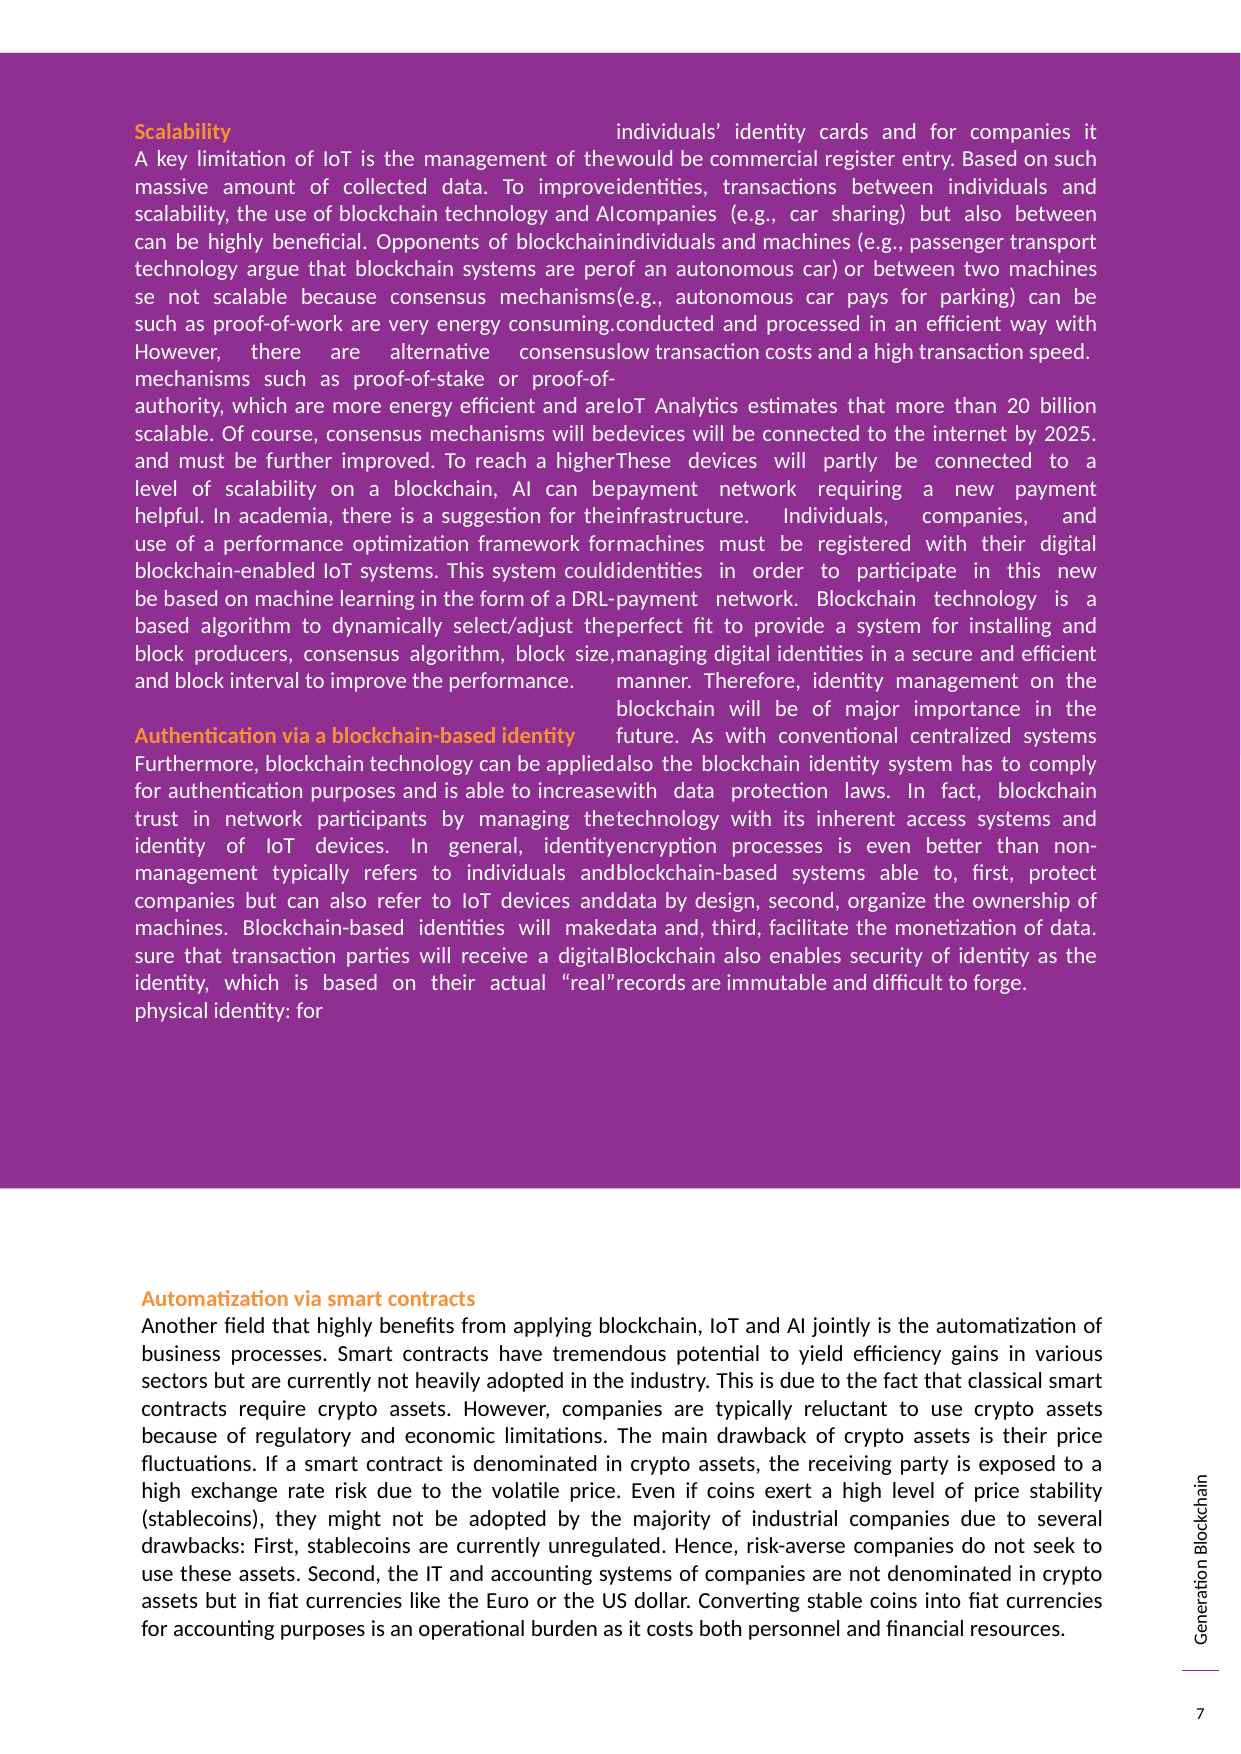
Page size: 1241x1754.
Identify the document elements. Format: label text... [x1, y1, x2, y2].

text_box [0, 52, 1241, 1189]
text_box Automatization via smart contracts Another field that highly benefits from applying blockchain, IoT and AI jointly is the automatization of business processes. Smart contracts have tremendous potential to yield efficiency gains in various sectors but are currently not heavily adopted in the industry. This is due to the fact that classical smart contracts require crypto assets. However, companies are typically reluctant to use crypto assets because of regulatory and economic limitations. The main drawback of crypto assets is their price fluctuations. If a smart contract is denominated in crypto assets, the receiving party is exposed to a high exchange rate risk due to the volatile price. Even if coins exert a high level of price stability (stablecoins), they might not be adopted by the majority of industrial companies due to several drawbacks: First, stablecoins are currently unregulated. Hence, risk-averse companies do not seek to use these assets. Second, the IT and accounting systems of companies are not denominated in crypto assets but in fiat currencies like the Euro or the US dollar. Converting stable coins into fiat currencies for accounting purposes is an operational burden as it costs both personnel and financial resources. [126, 1276, 1120, 1665]
slide_number 7 [1169, 1674, 1231, 1751]
list Scalability A key limitation of IoT is the management of the massive amount of collected data. To improve scalability, the use of blockchain technology and AI can be highly beneficial. Opponents of blockchain technology argue that blockchain systems are per se not scalable because consensus mechanisms such as proof-of-work are very energy consuming. However, there are alternative consensus mechanisms such as proof-of-stake or proof-of-authority, which are more energy efficient and are scalable. Of course, consensus mechanisms will be and must be further improved. To reach a higher level of scalability on a blockchain, AI can be helpful. In academia, there is a suggestion for the use of a performance optimization framework for blockchain-enabled IoT systems. This system could be based on machine learning in the form of a DRL-based algorithm to dynamically select/adjust the block producers, consensus algorithm, block size, and block interval to improve the performance. Authentication via a blockchain-based identity Furthermore, blockchain technology can be applied for authentication purposes and is able to increase trust in network participants by managing the identity of IoT devices. In general, identity management typically refers to individuals and companies but can also refer to IoT devices and machines. Blockchain-based identities will make sure that transaction parties will receive a digital identity, which is based on their actual “real” physical identity: for individuals’ identity cards and for companies it would be commercial register entry. Based on such identities, transactions between individuals and companies (e.g., car sharing) but also between individuals and machines (e.g., passenger transport of an autonomous car) or between two machines (e.g., autonomous car pays for parking) can be conducted and processed in an efficient way with low transaction costs and a high transaction speed. IoT Analytics estimates that more than 20 billion devices will be connected to the internet by 2025. These devices will partly be connected to a payment network requiring a new payment infrastructure. Individuals, companies, and machines must be registered with their digital identities in order to participate in this new payment network. Blockchain technology is a perfect fit to provide a system for installing and managing digital identities in a secure and efficient manner. Therefore, identity management on the blockchain will be of major importance in the future. As with conventional centralized systems also the blockchain identity system has to comply with data protection laws. In fact, blockchain technology with its inherent access systems and encryption processes is even better than non-blockchain-based systems able to, first, protect data by design, second, organize the ownership of data and, third, facilitate the monetization of data. Blockchain also enables security of identity as the records are immutable and difficult to forge. [119, 109, 1113, 1007]
